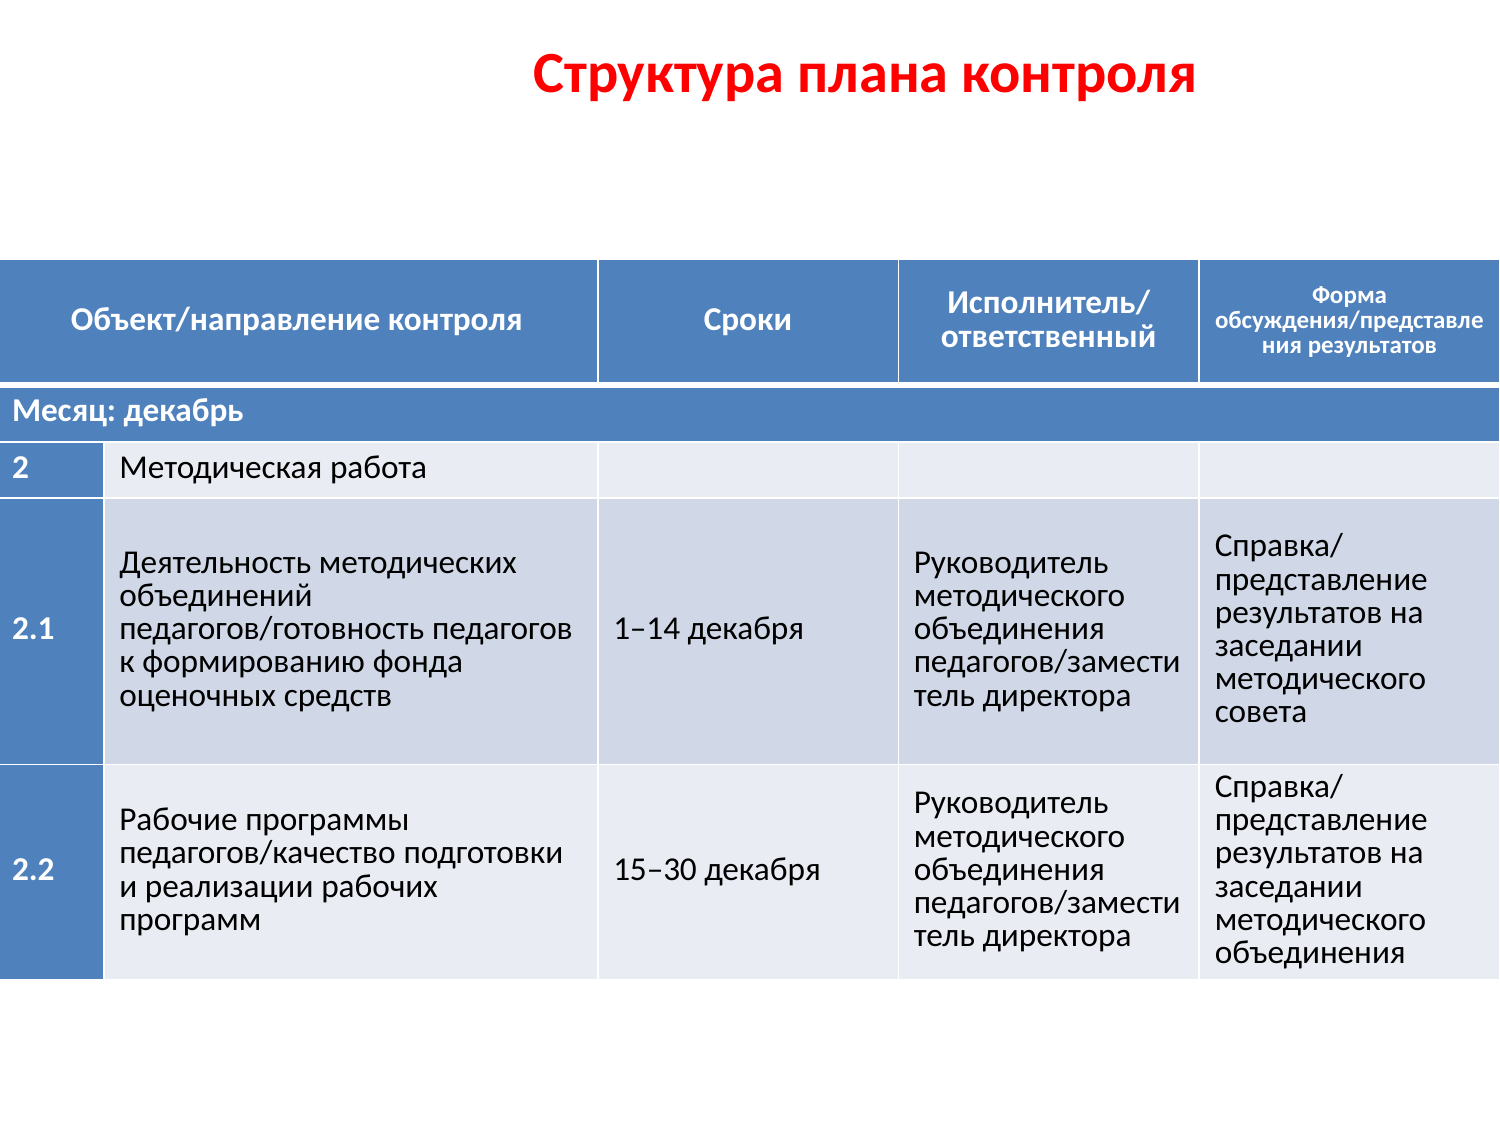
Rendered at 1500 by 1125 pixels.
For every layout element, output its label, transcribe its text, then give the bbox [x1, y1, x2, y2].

table_cell [1200, 443, 1499, 497]
table_cell Справка/представление результатов на заседании методического совета [1200, 499, 1499, 764]
table_cell Деятельность методических объединений педагогов/готовность педагогов к формированию фонда оценочных средств [105, 499, 597, 764]
table_cell 2.1 [0, 499, 103, 764]
table_cell [599, 443, 898, 497]
table_cell 2.2 [0, 765, 103, 979]
table_header Сроки [599, 260, 898, 337]
text_box Структура плана контроля [315, 26, 1416, 111]
text_box [24, 337, 1500, 399]
table_header Объект/направление контроля [0, 260, 597, 382]
table_cell Справка/представление результатов на заседании методического объединения [1200, 765, 1499, 979]
table_cell [899, 443, 1198, 497]
table_cell Руководитель методического объединения педагогов/заместитель директора [899, 765, 1198, 979]
table_cell Методическая работа [105, 443, 597, 497]
table_header Форма обсуждения/представления результатов [1200, 260, 1499, 337]
table_cell 1–14 декабря [599, 499, 898, 764]
table_header Исполнитель/ответственный [899, 260, 1198, 337]
table_cell Руководитель методического объединения педагогов/заместитель директора [899, 499, 1198, 764]
table_cell Месяц: декабрь [0, 388, 1499, 441]
table_cell 15–30 декабря [599, 765, 898, 979]
table_cell Рабочие программы педагогов/качество подготовки и реализации рабочих программ [105, 765, 597, 979]
table_cell 2 [0, 443, 103, 497]
